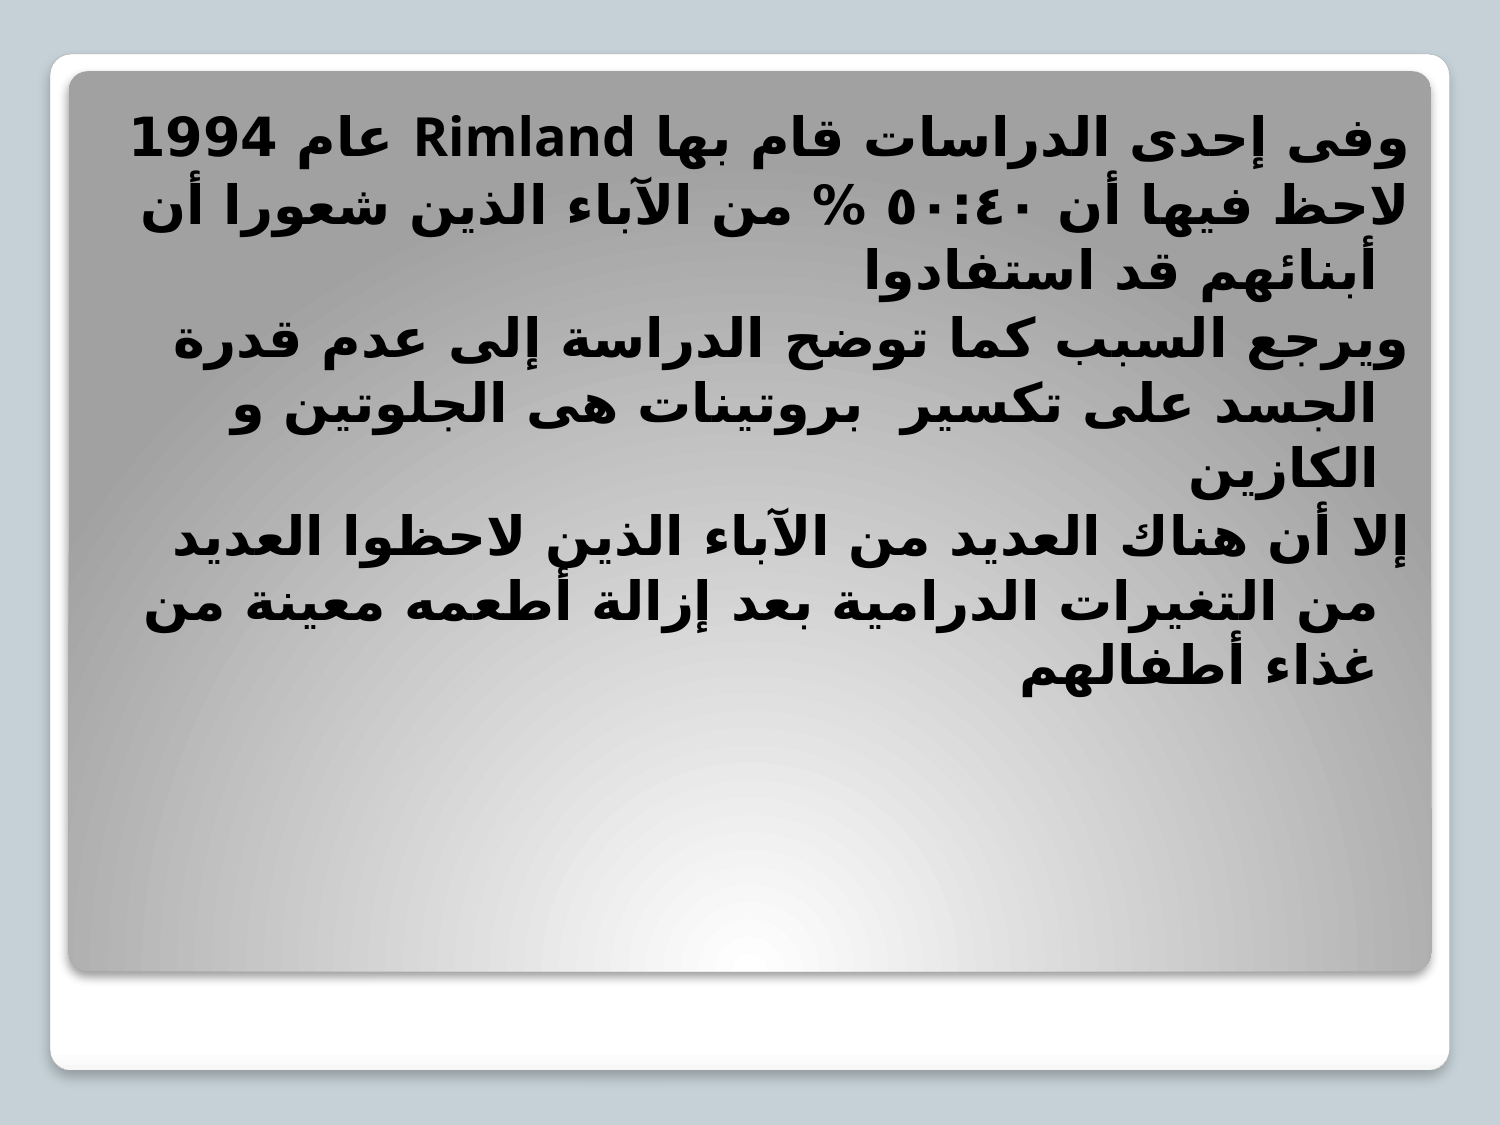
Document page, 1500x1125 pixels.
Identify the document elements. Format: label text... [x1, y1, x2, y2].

list وفى إحدى الدراسات قام بها Rimland عام 1994 لاحظ فيها أن ٥٠:٤٠ % من الآباء الذين شعورا أن أبنائهم قد استفادوا ويرجع السبب كما توضح الدراسة إلى عدم قدرة الجسد على تكسير بروتينات هى الجلوتين و الكازين إلا أن هناك العديد من الآباء الذين لاحظوا العديد من التغيرات الدرامية بعد إزالة أطعمه معينة من غذاء أطفالهم [82, 86, 1425, 774]
